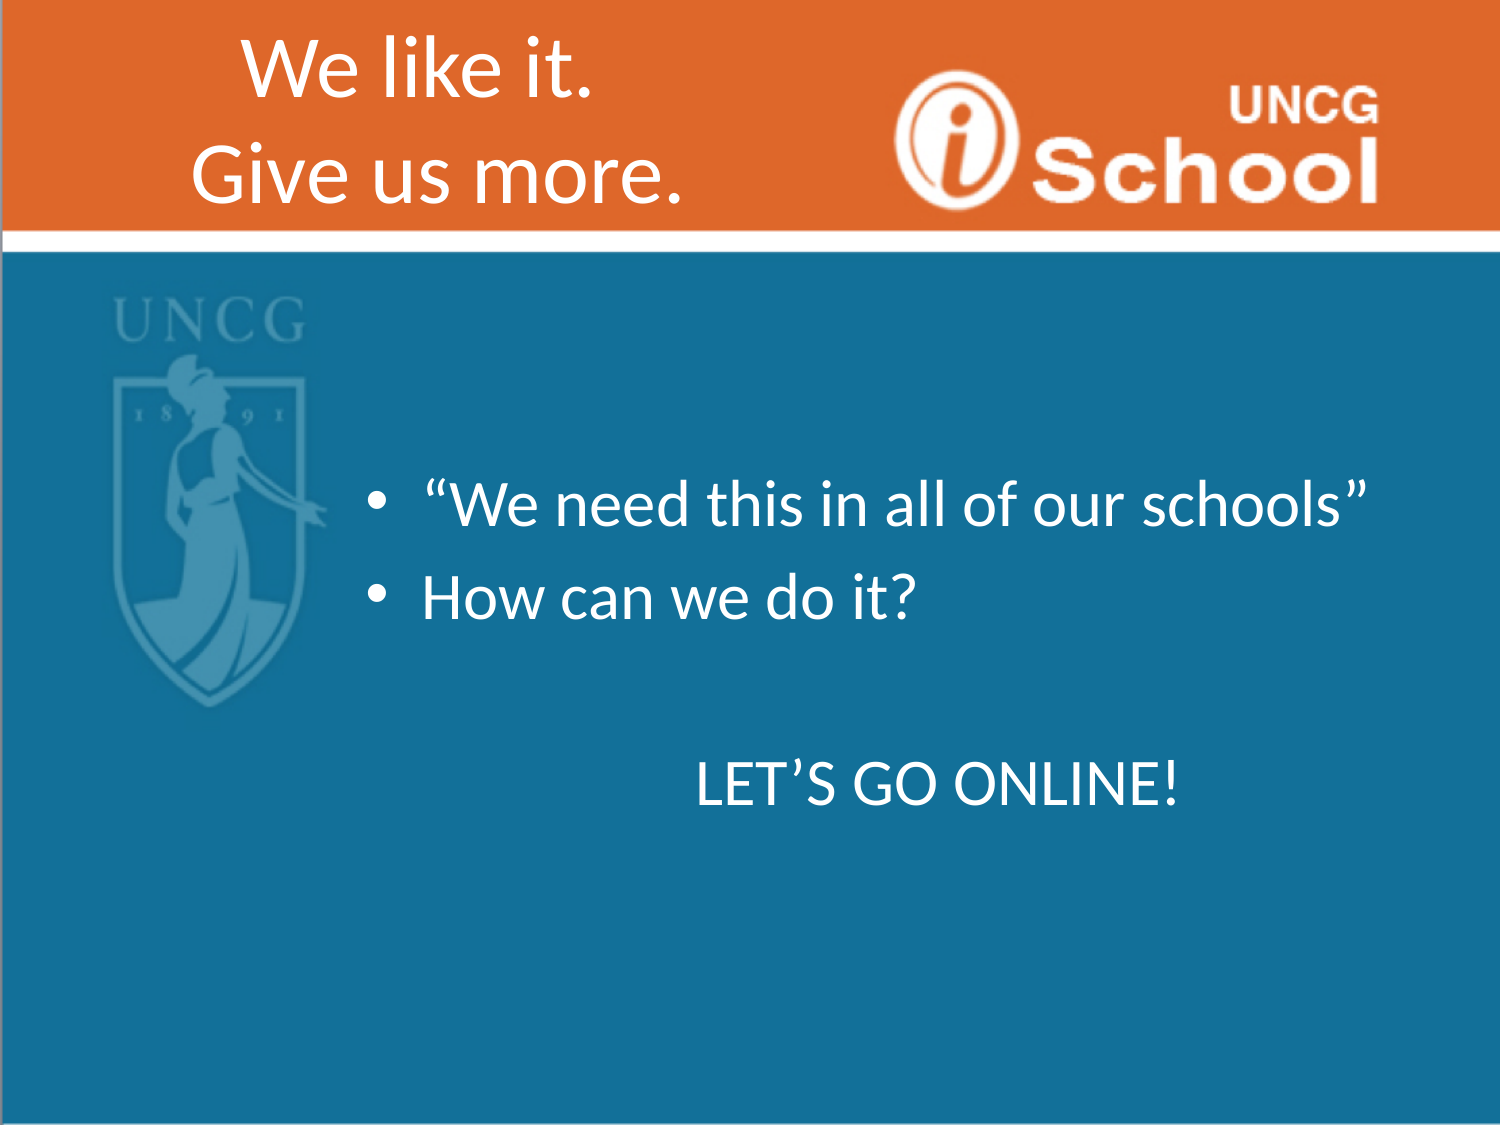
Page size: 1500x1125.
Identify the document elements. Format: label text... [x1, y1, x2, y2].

title We like it. Give us more. [75, 0, 803, 230]
picture [0, 0, 1500, 1125]
list “We need this in all of our schools” How can we do it? LET’S GO ONLINE! [350, 451, 1425, 1005]
